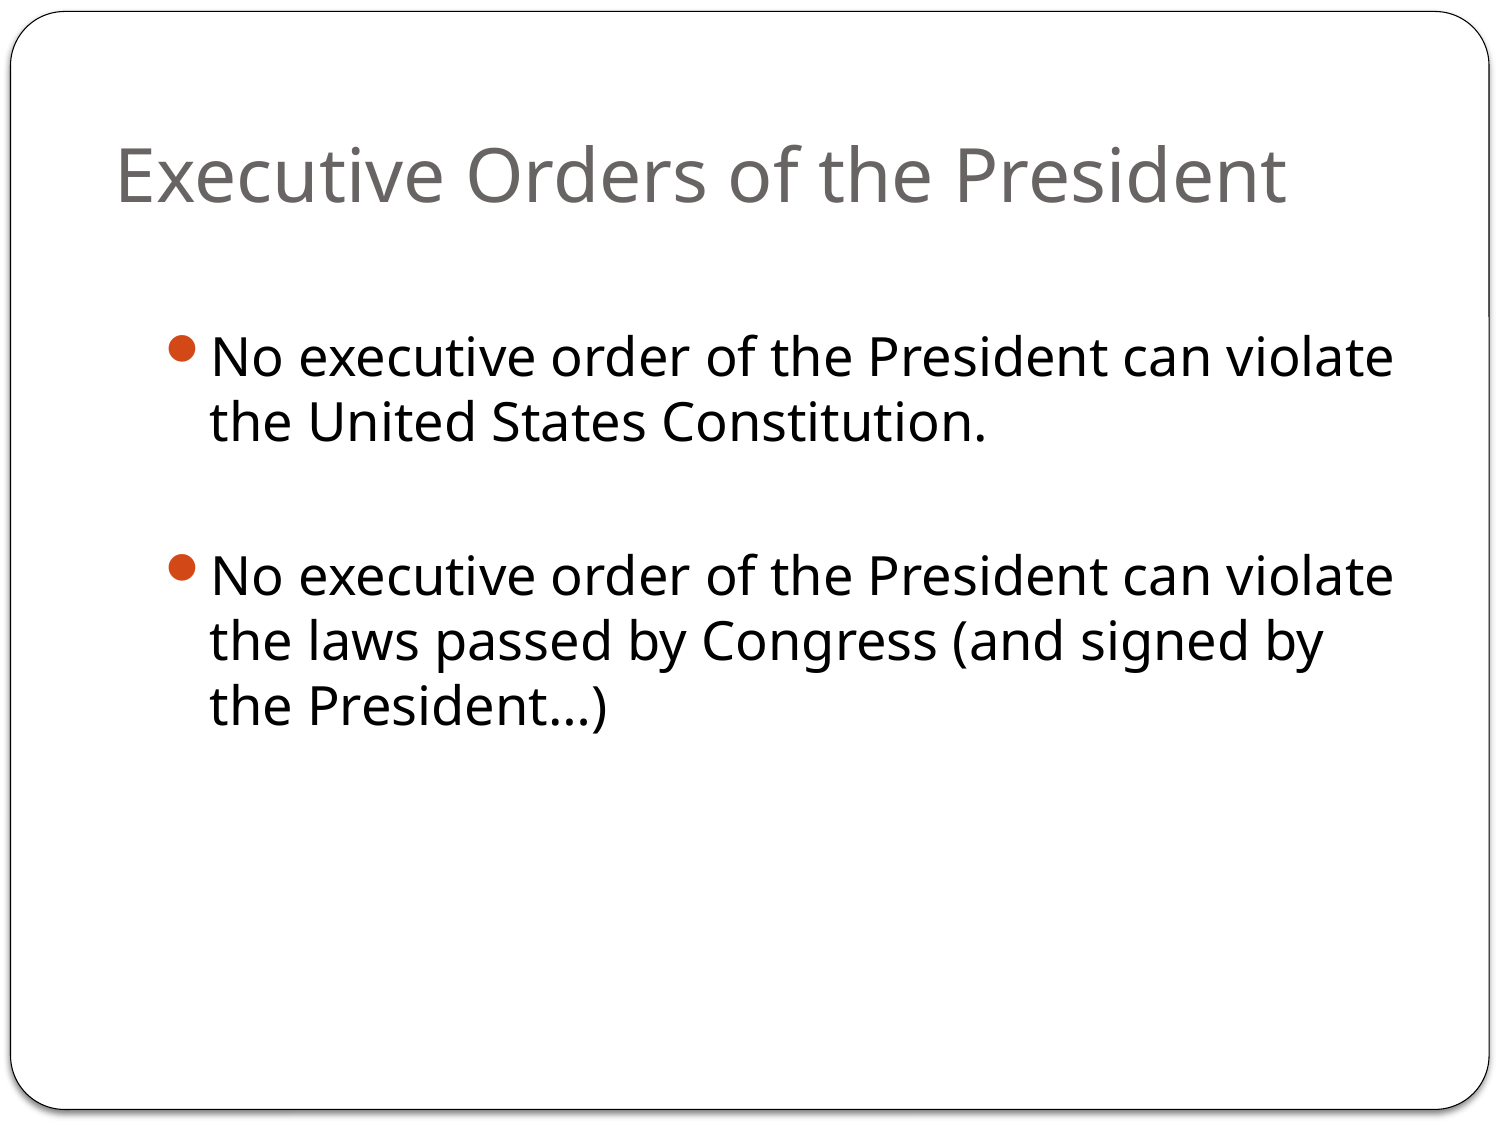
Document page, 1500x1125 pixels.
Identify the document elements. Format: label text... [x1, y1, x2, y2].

list No executive order of the President can violate the United States Constitution. No executive order of the President can violate the laws passed by Congress (and signed by the President…) [150, 237, 1425, 988]
title Executive Orders of the President [99, 45, 1425, 233]
